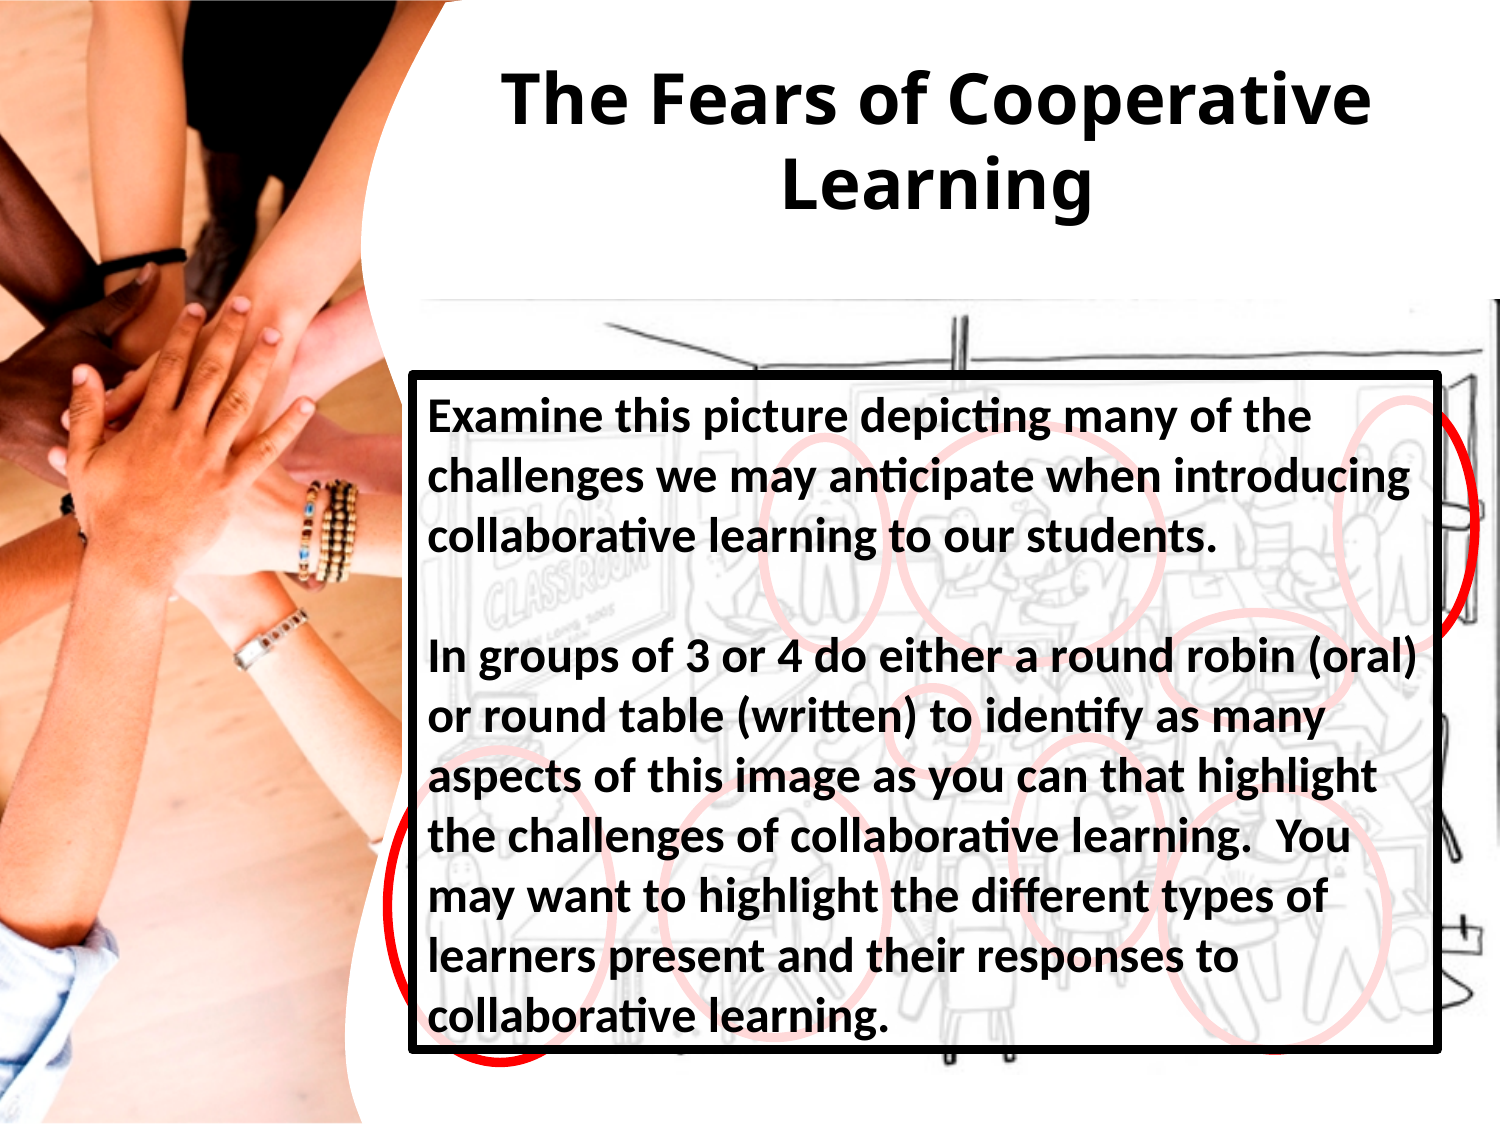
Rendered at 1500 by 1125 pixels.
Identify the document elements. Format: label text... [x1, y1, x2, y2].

title The Fears of Cooperative Learning [450, 45, 1425, 233]
picture [0, 0, 1500, 1125]
text_box [385, 836, 397, 976]
